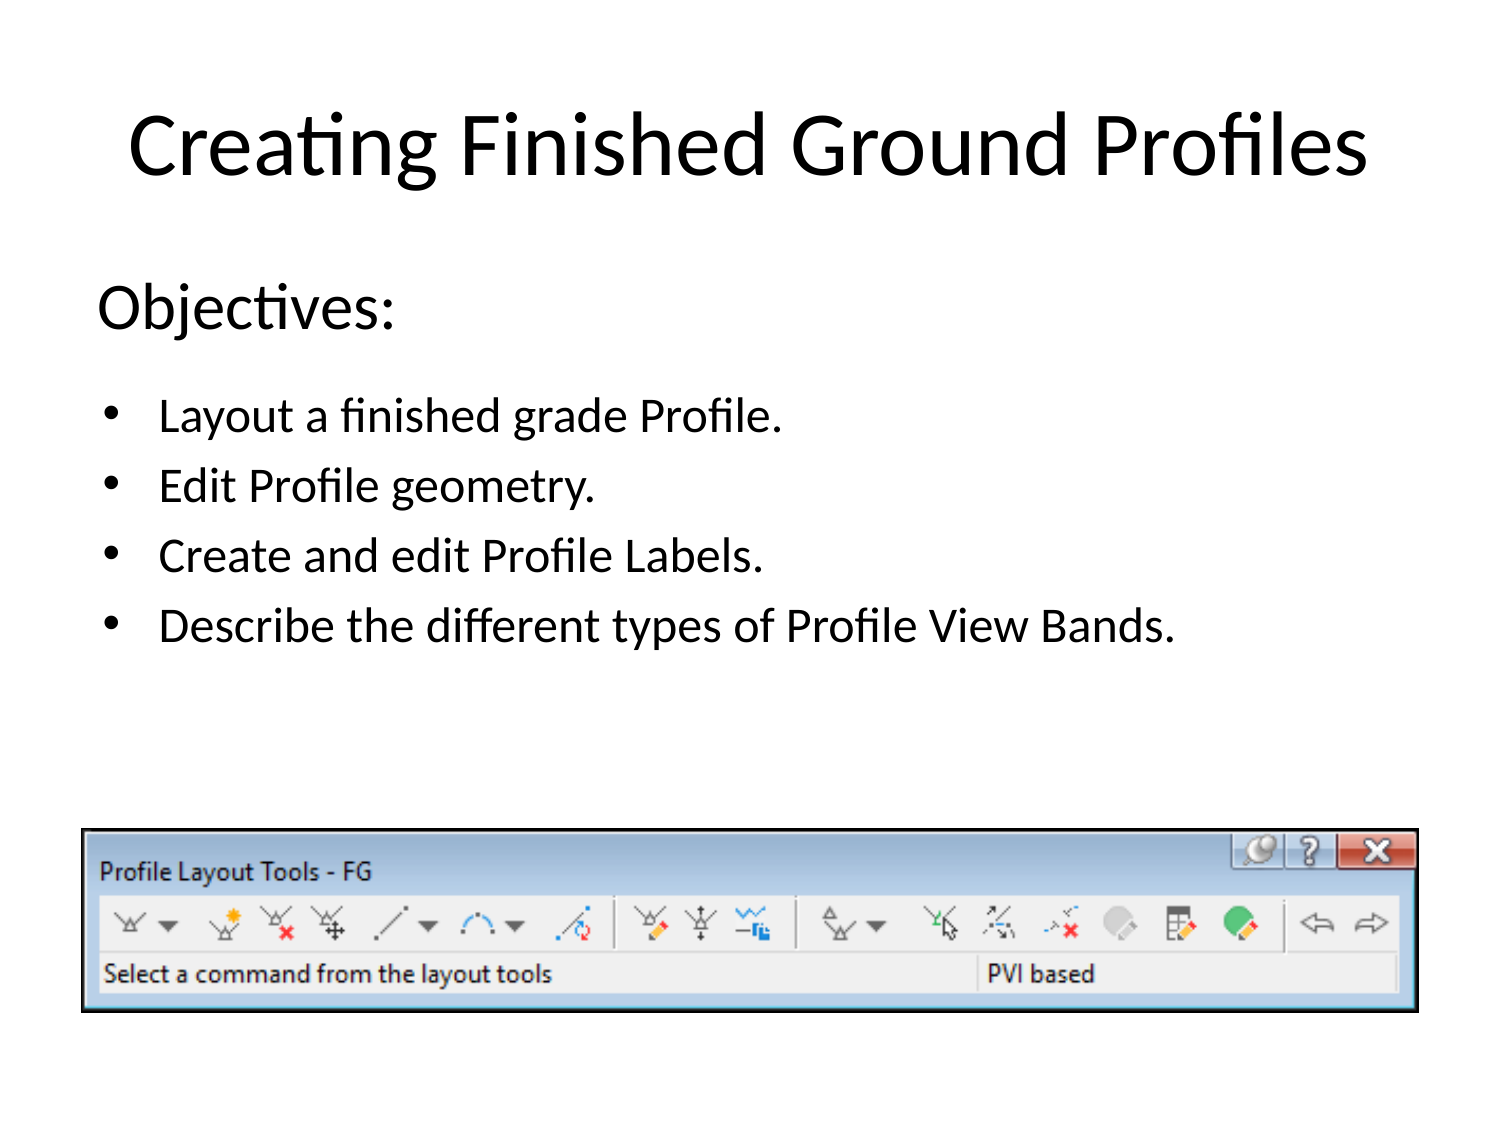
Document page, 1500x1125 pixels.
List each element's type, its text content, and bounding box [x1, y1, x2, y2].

title Creating Finished Ground Profiles [75, 45, 1425, 233]
list Layout a finished grade Profile. Edit Profile geometry. Create and edit Profile Labels. Describe the different types of Profile View Bands. [87, 375, 1425, 1013]
text_box Objectives: [37, 237, 413, 350]
picture [80, 828, 1419, 1013]
